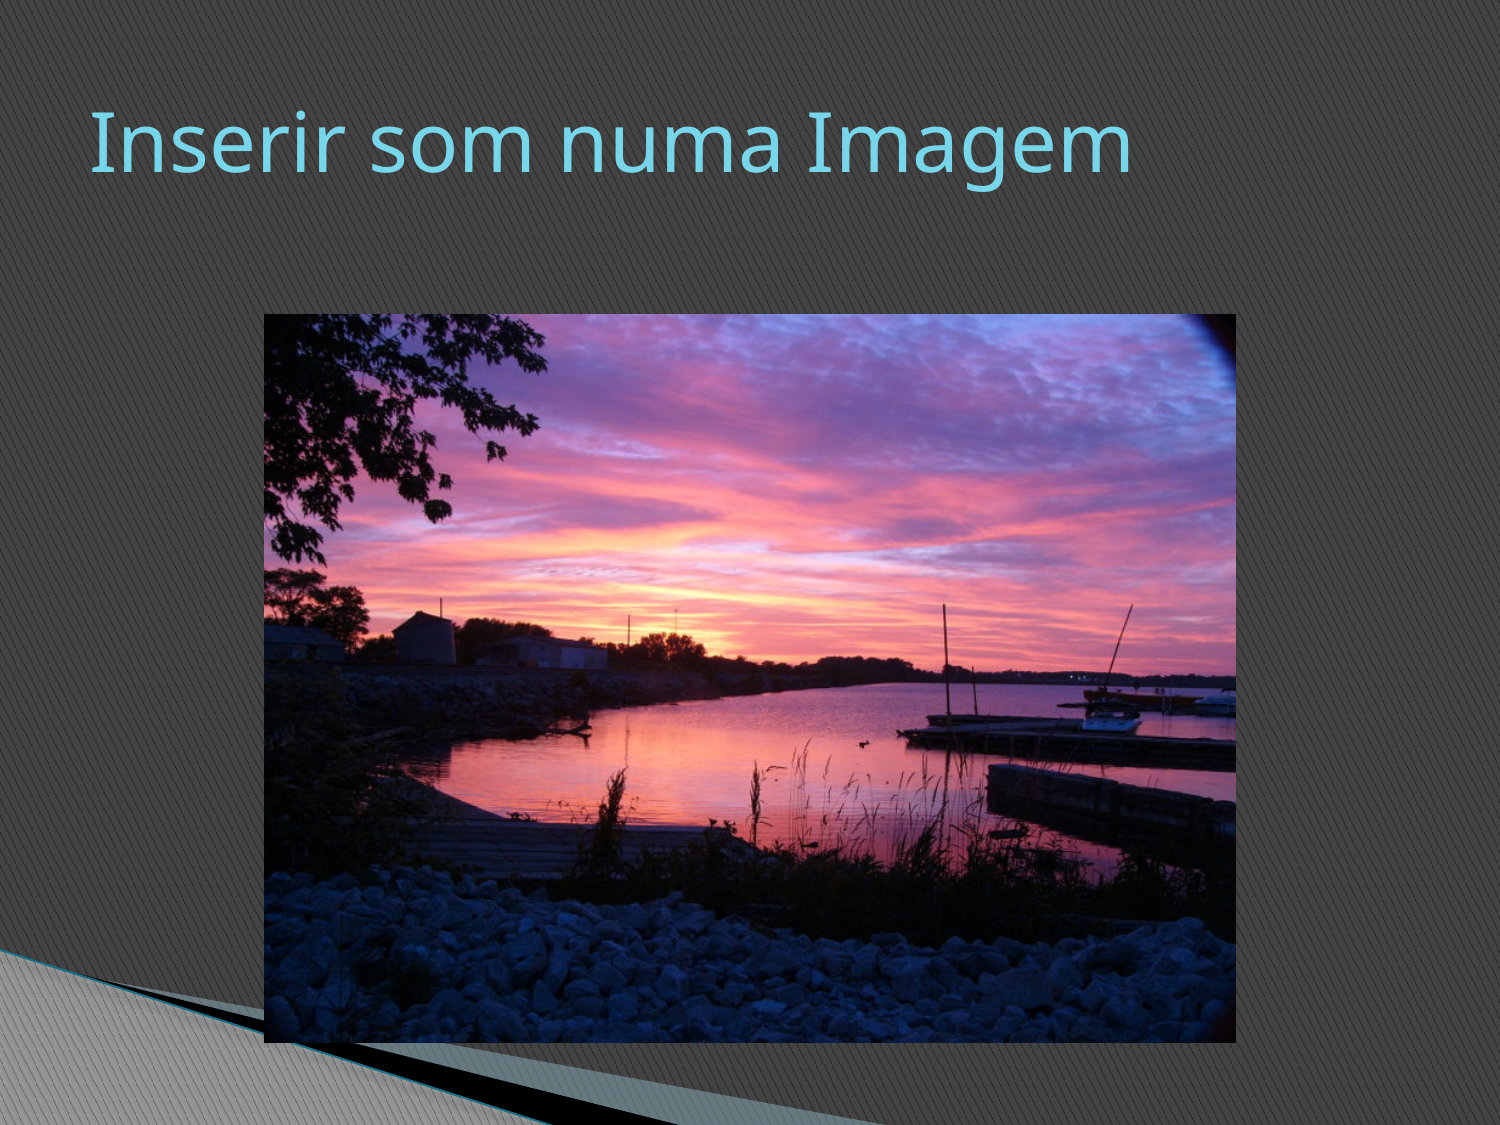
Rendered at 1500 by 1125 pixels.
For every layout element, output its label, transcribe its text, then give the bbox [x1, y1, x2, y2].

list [264, 314, 1236, 1043]
title Inserir som numa Imagem [75, 45, 1425, 233]
